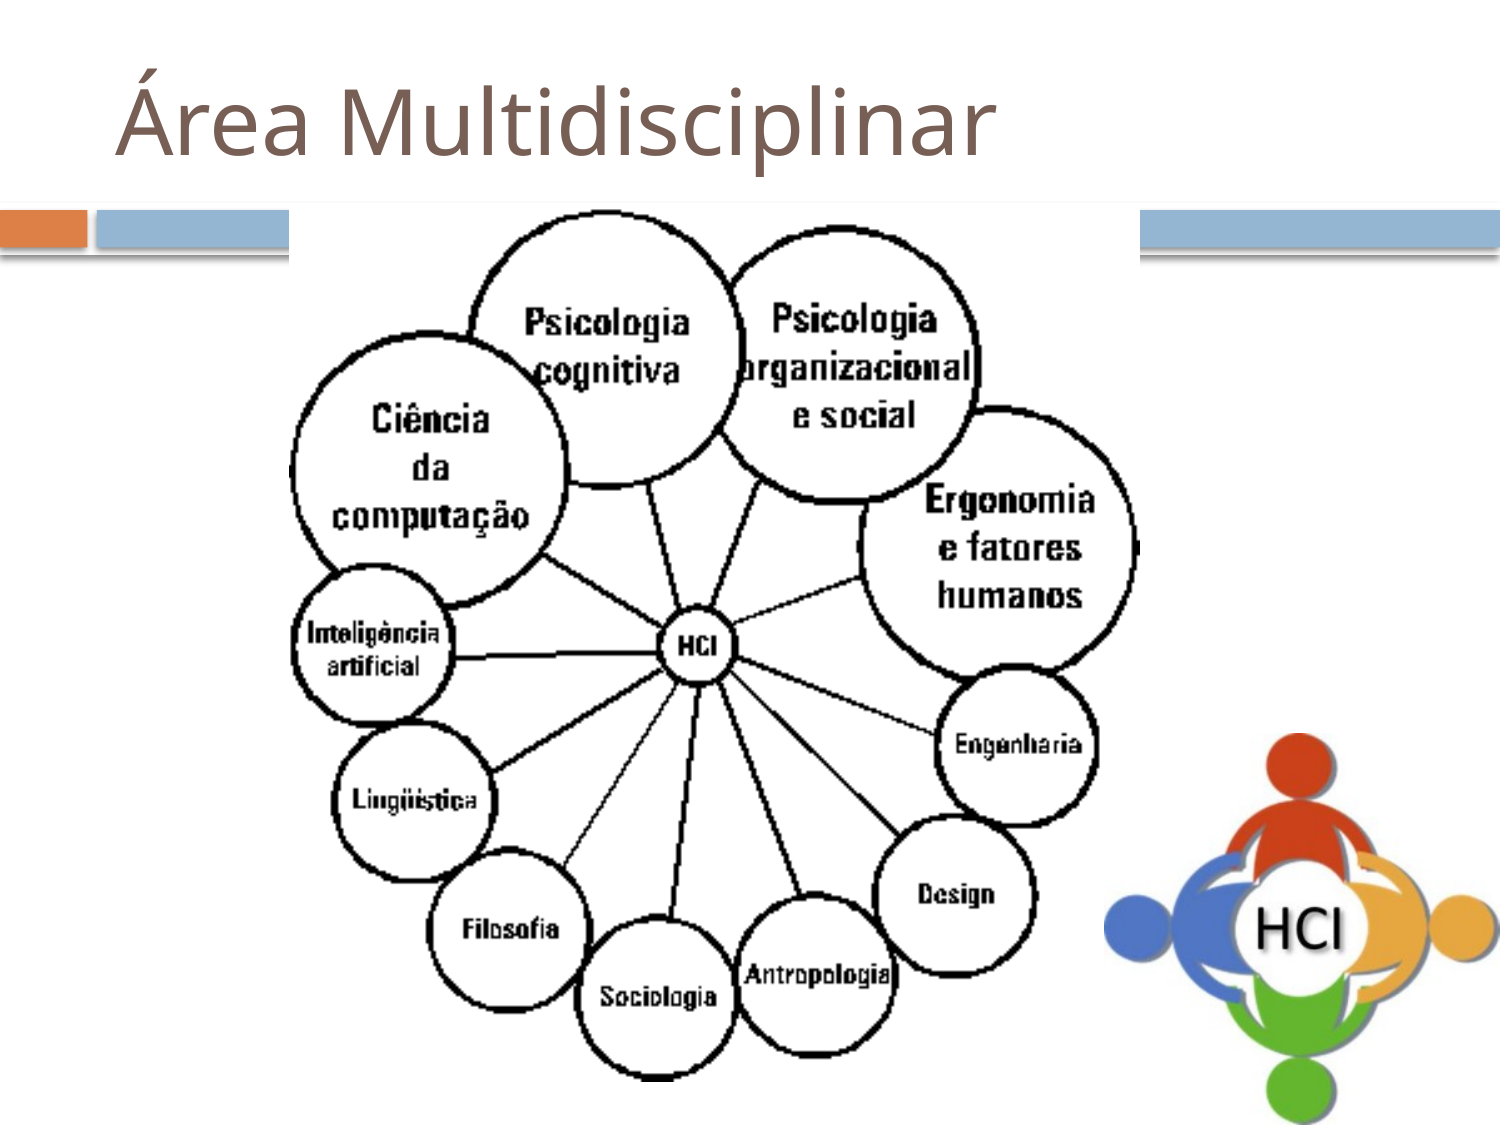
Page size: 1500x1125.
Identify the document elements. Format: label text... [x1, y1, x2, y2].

title Área Multidisciplinar [100, 37, 1438, 200]
picture [288, 207, 1500, 1125]
